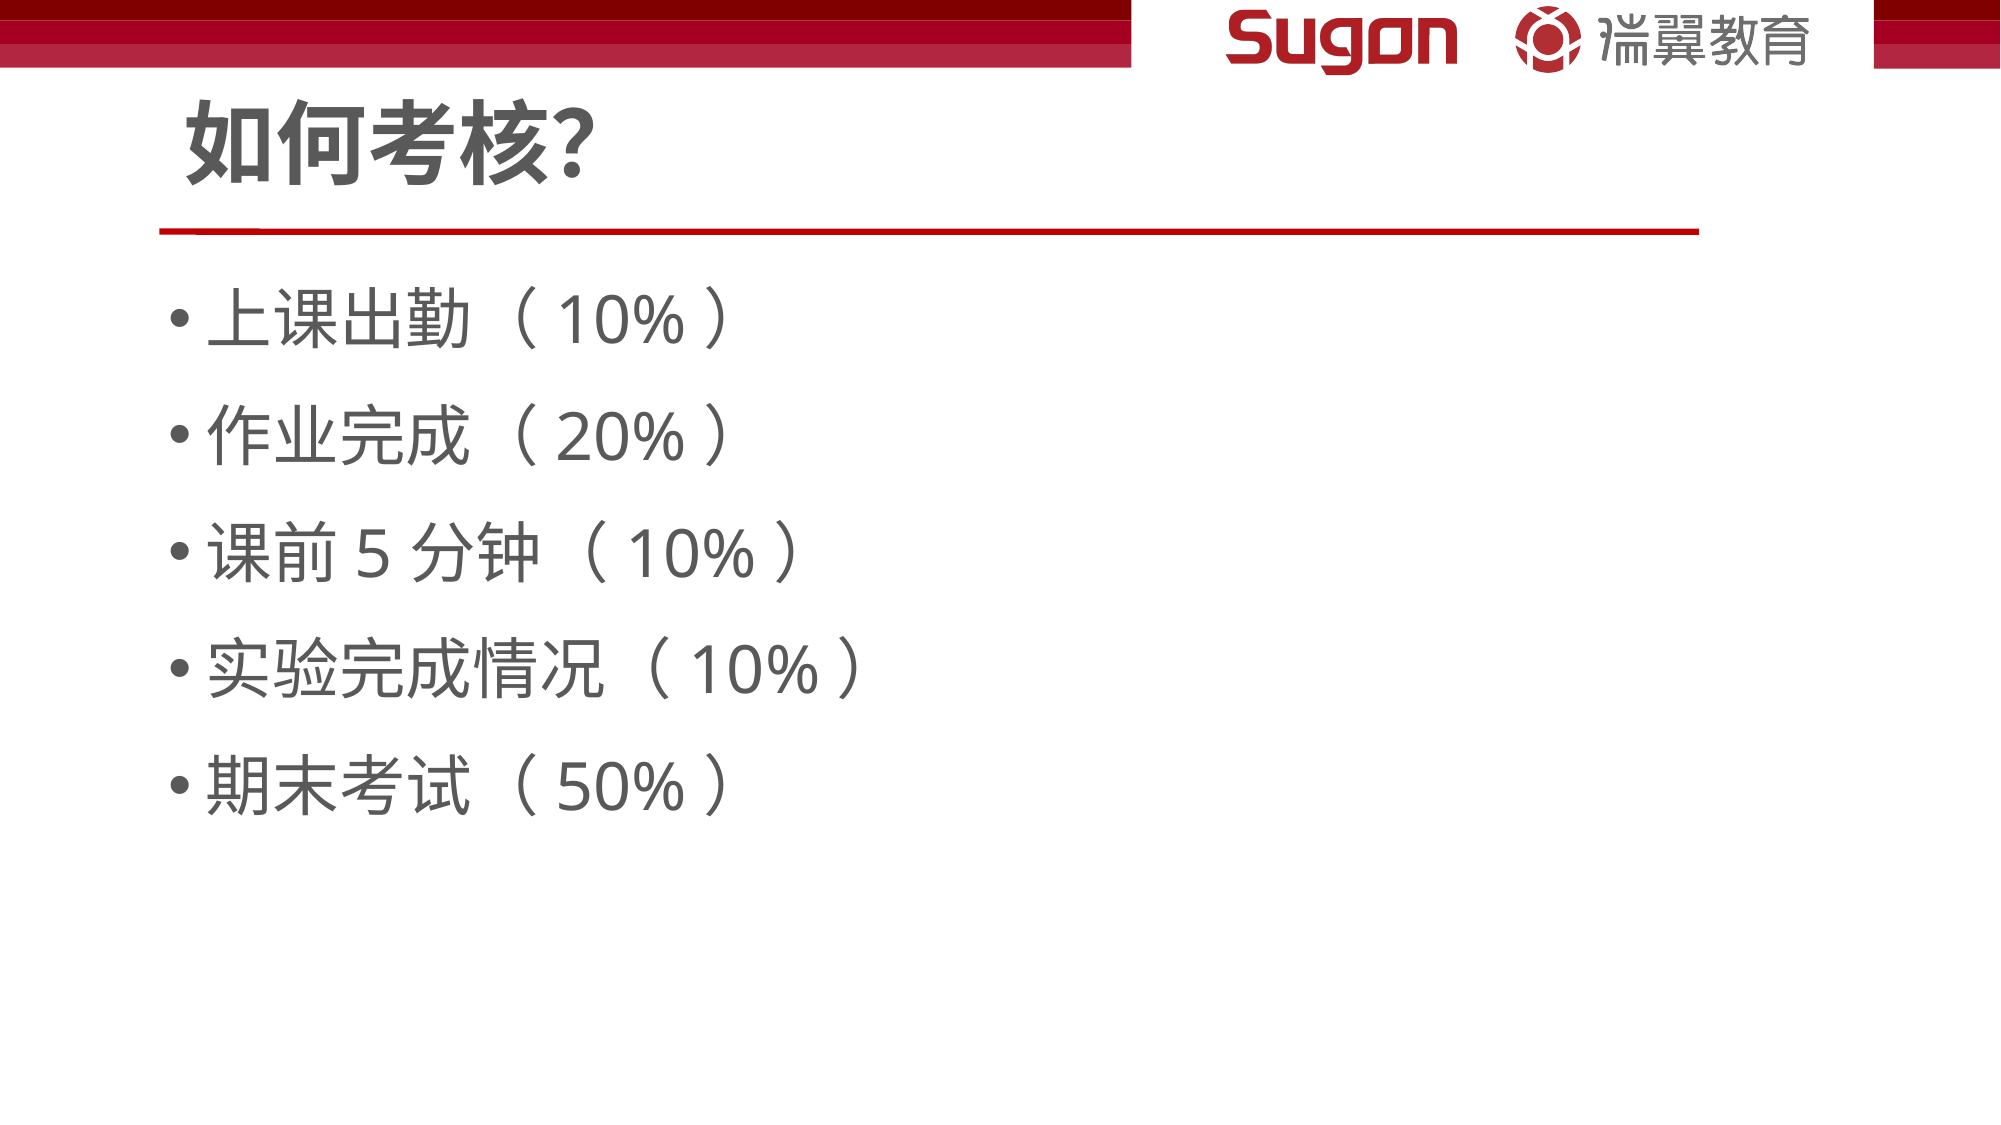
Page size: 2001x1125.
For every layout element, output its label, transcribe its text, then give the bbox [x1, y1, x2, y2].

list 上课出勤（10%） 作业完成（20%） 课前5分钟（10%） 实验完成情况（10%） 期末考试（50%） [153, 253, 1879, 1028]
picture [1515, 6, 1809, 73]
picture [1194, 0, 1484, 91]
title 如何考核？ [169, 91, 1895, 214]
